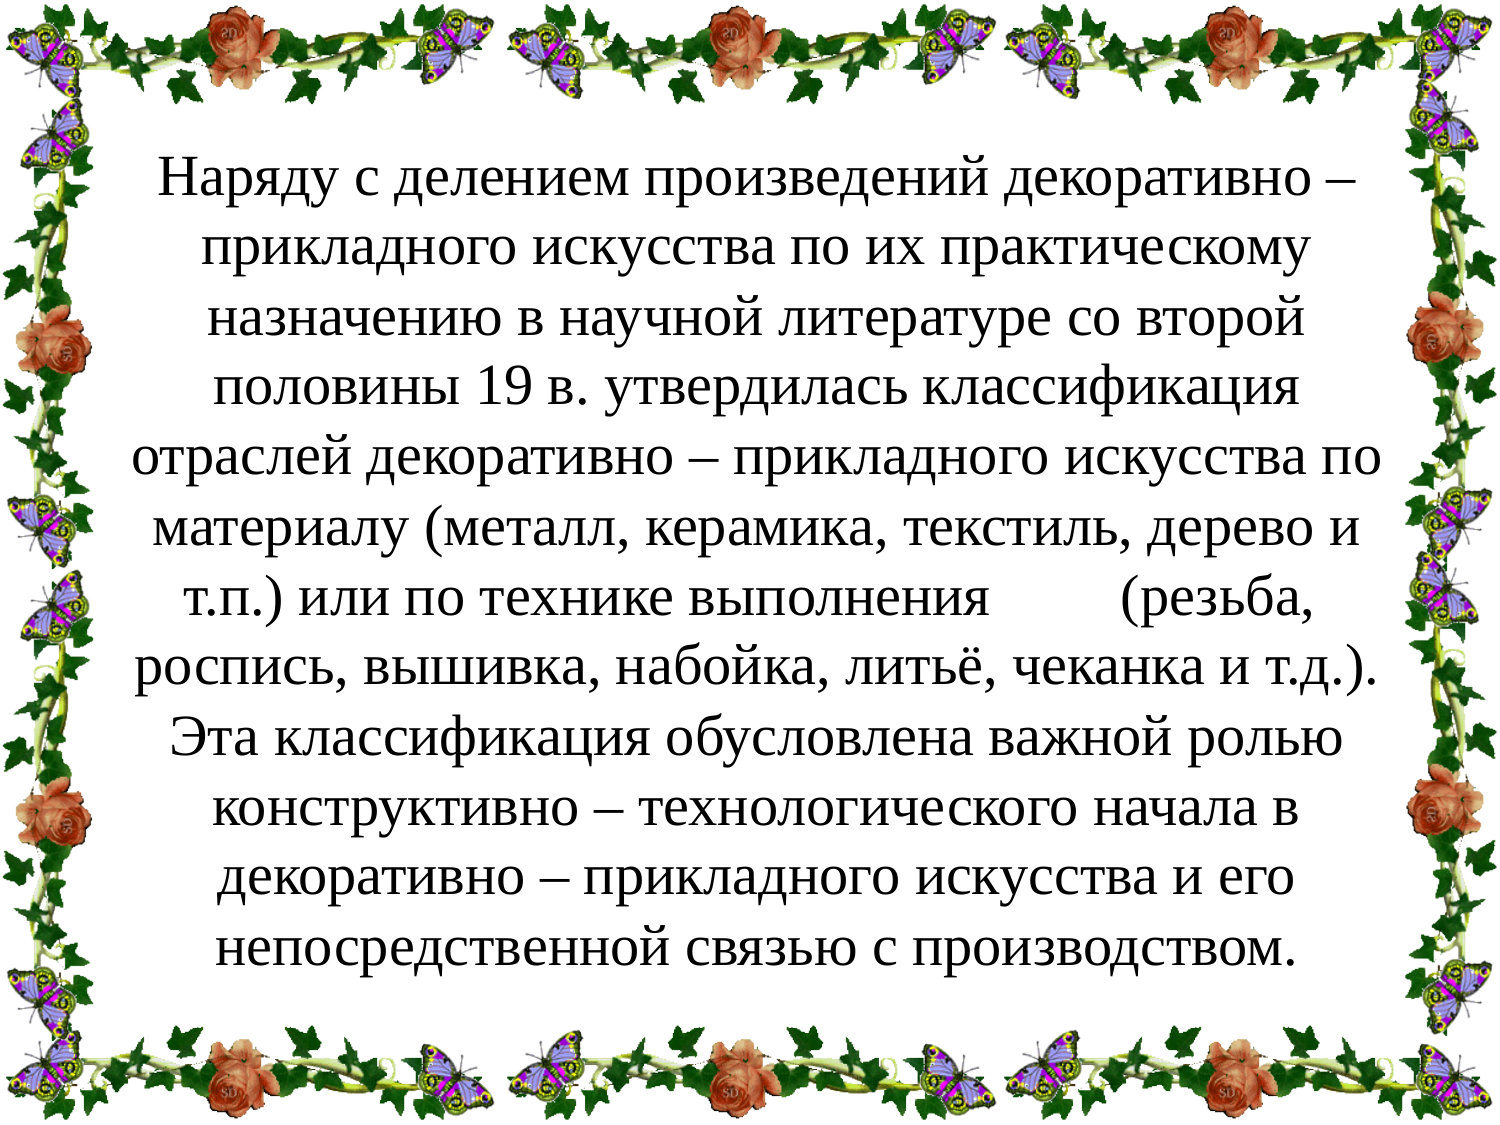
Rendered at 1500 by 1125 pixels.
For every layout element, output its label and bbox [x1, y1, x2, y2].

text_box [0, 0, 1500, 1125]
